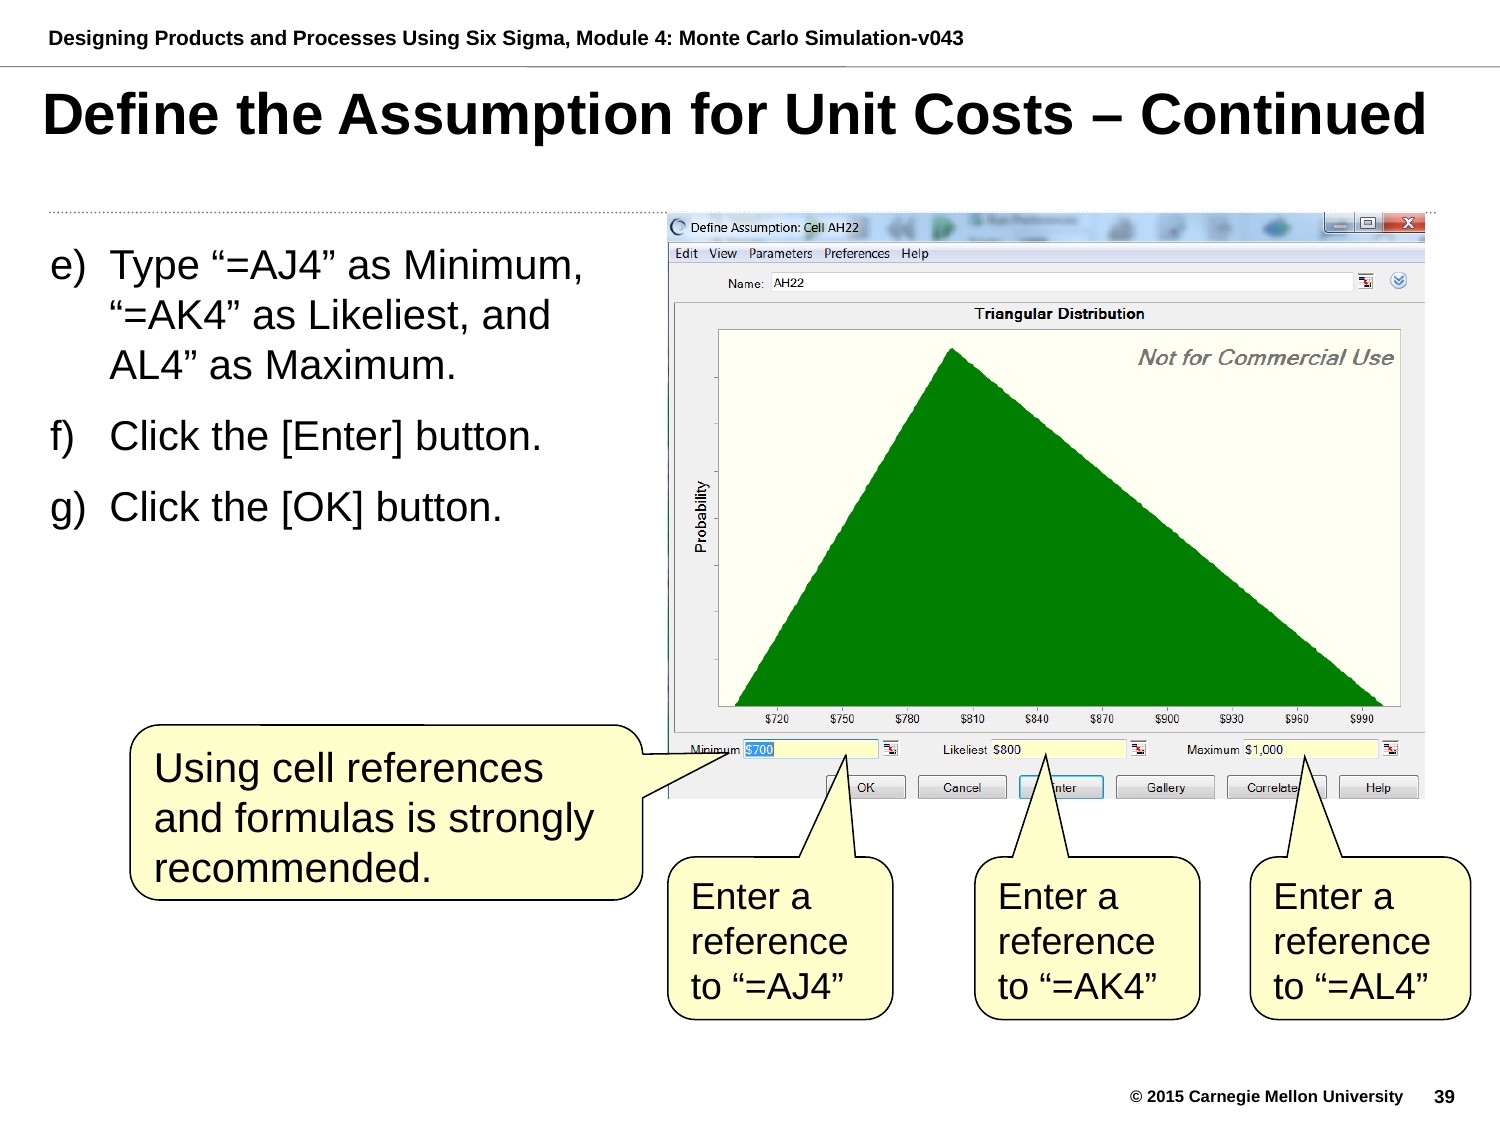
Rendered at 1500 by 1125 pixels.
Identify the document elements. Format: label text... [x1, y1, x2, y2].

text_box Enter a reference to “=AK4” [974, 807, 1200, 1020]
text_box Using cell references and formulas is strongly recommended. [130, 724, 662, 901]
picture [667, 212, 1426, 799]
title Define the Assumption for Unit Costs – Continued [42, 89, 1438, 202]
text_box Enter a reference to “=AJ4” [667, 807, 893, 1020]
list Type “=AJ4” as Minimum, “=AK4” as Likeliest, and AL4” as Maximum. Click the [Enter] button. Click the [OK] button. [50, 237, 700, 1000]
text_box Enter a reference to “=AL4” [1250, 807, 1471, 1020]
